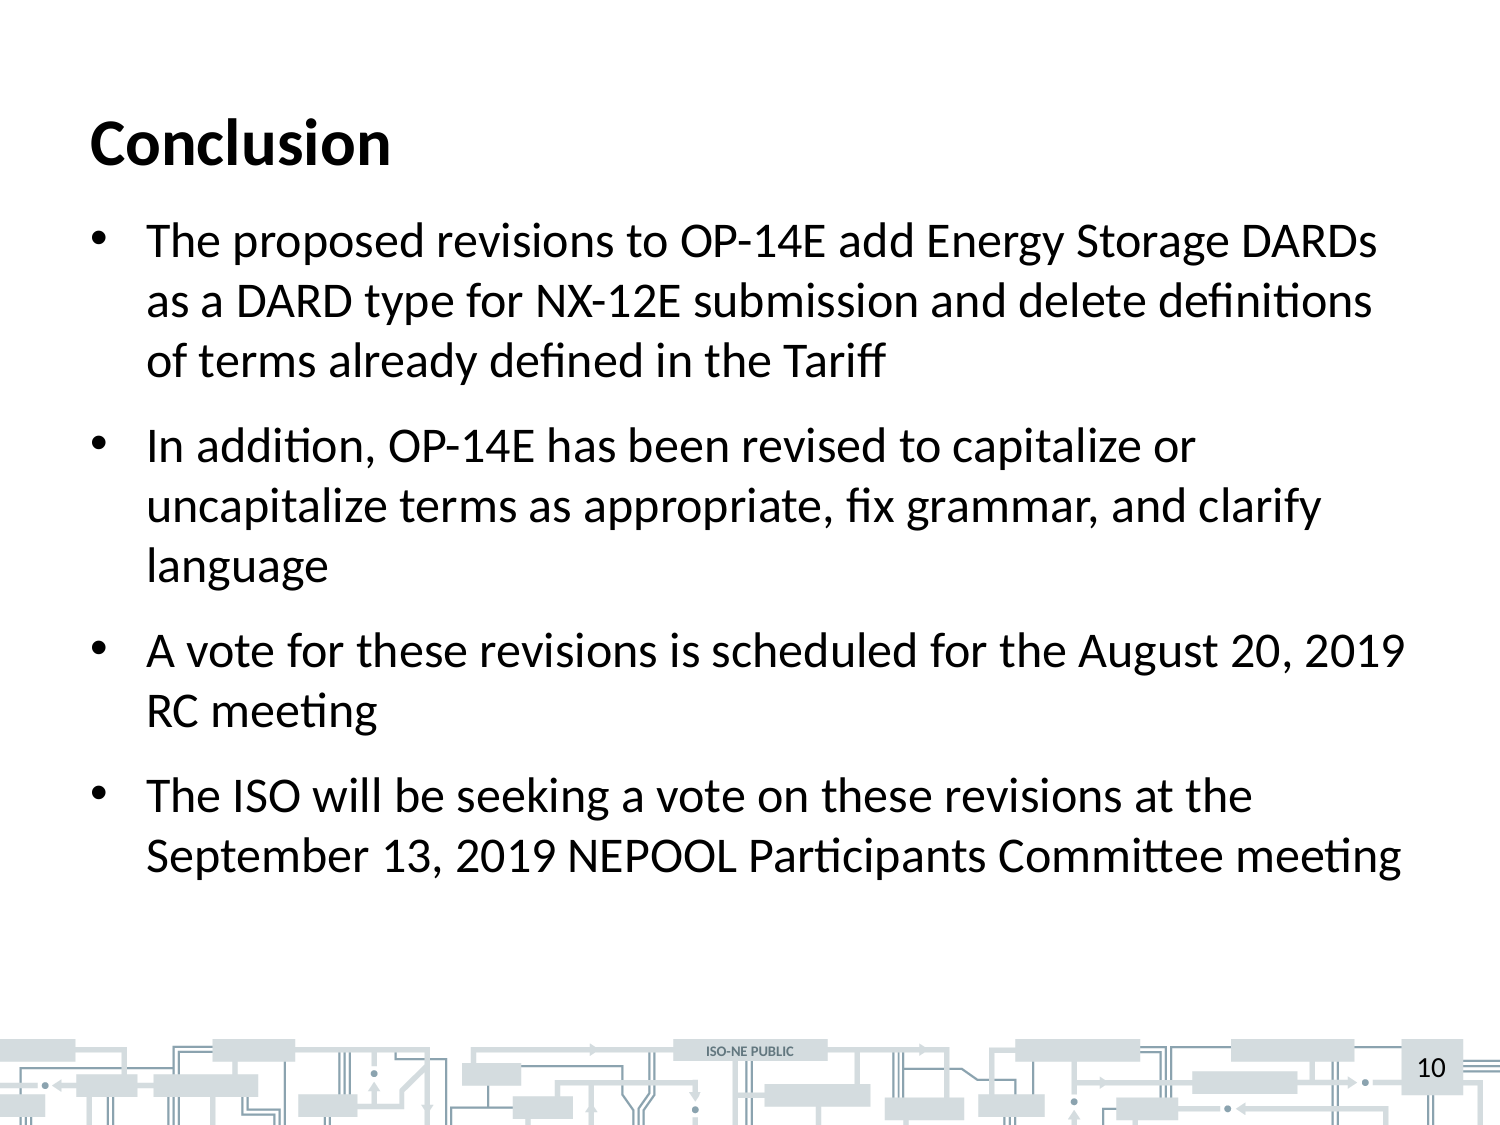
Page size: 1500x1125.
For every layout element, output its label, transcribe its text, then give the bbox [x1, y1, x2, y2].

slide_number 10 [1400, 1044, 1463, 1088]
picture [0, 1031, 1500, 1125]
title Conclusion [75, 45, 1425, 199]
text_box The proposed revisions to OP-14E add Energy Storage DARDs as a DARD type for NX-12E submission and delete definitions of terms already defined in the Tariff In addition, OP-14E has been revised to capitalize or uncapitalize terms as appropriate, fix grammar, and clarify language A vote for these revisions is scheduled for the August 20, 2019 RC meeting The ISO will be seeking a vote on these revisions at the September 13, 2019 NEPOOL Participants Committee meeting [74, 199, 1425, 1025]
